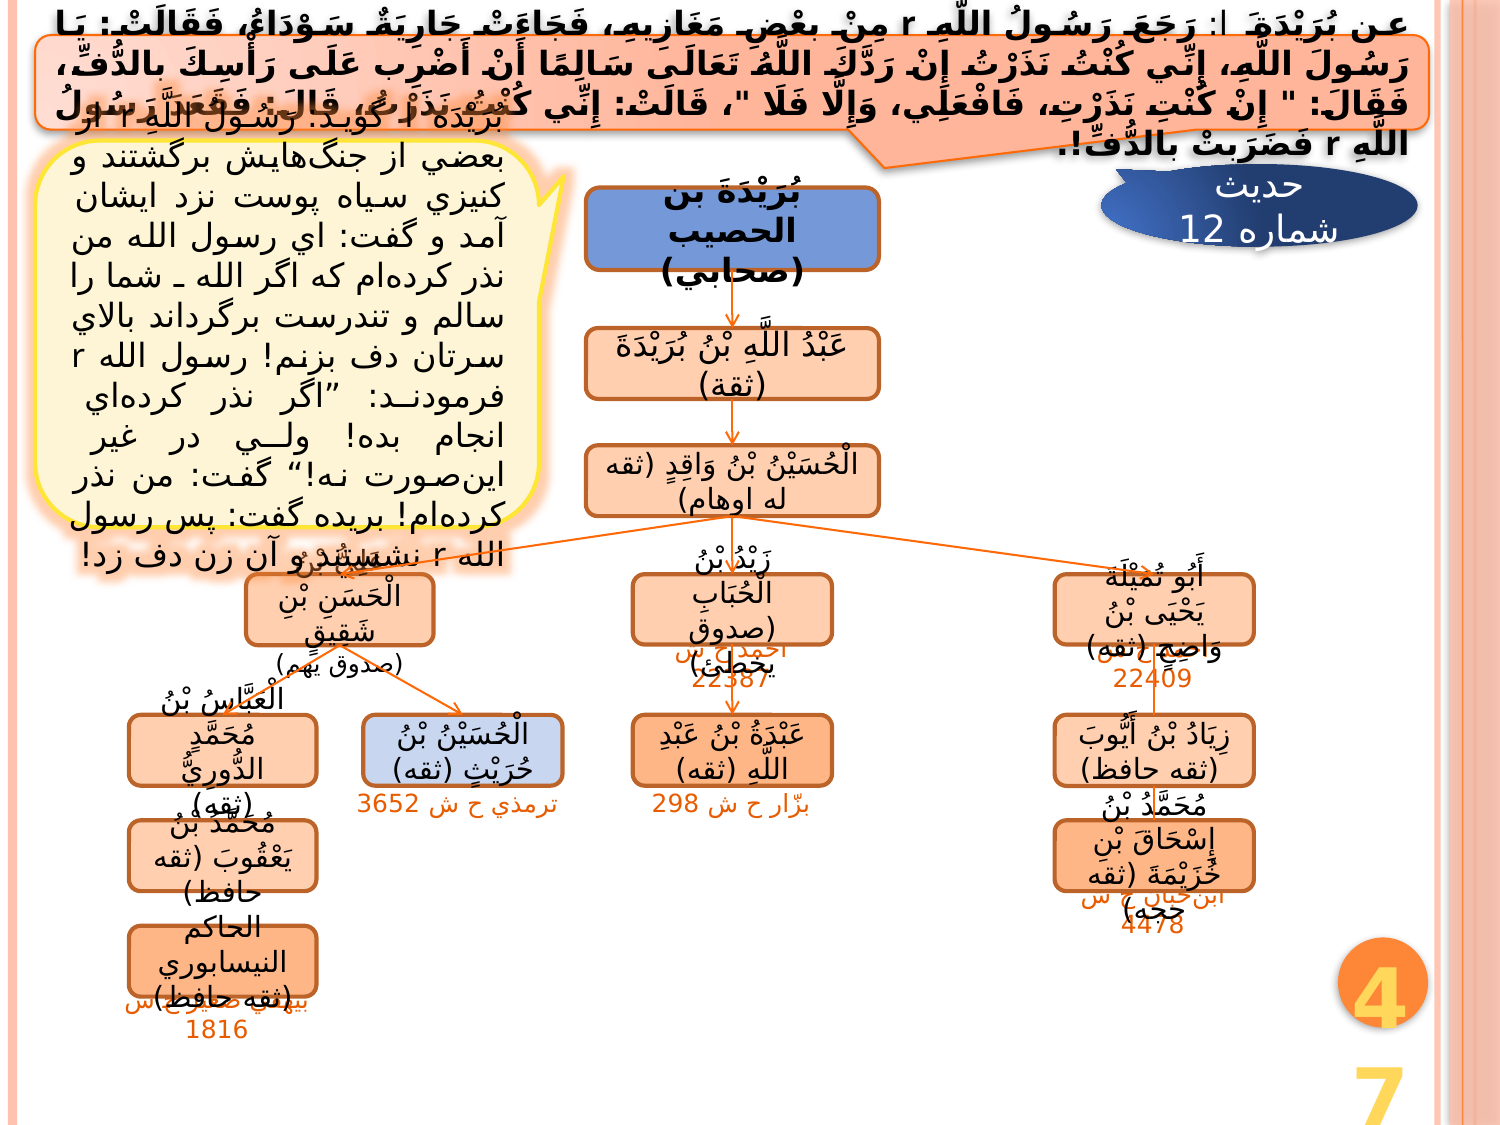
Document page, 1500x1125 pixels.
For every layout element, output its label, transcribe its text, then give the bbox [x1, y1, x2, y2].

text_box ترمذي ح ش 3652 [338, 771, 576, 834]
text_box احمد ح ش 22409 [1155, 643, 1253, 693]
text_box بزّار ح ش 298 [631, 780, 831, 834]
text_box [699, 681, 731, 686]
text_box 47 [1318, 937, 1444, 1125]
text_box احمد ح ش 22387 [631, 639, 731, 693]
text_box [1121, 681, 1153, 685]
text_box احمد ح ش 22409 [1053, 639, 1153, 693]
text_box بيهقي صغير ح ش 1816 [103, 982, 330, 1045]
text_box زَيْدُ بْنُ الْحُبَابِ (صدوق يخطئ) [630, 572, 835, 647]
text_box عَبْدَةُ بْنُ عَبْدِ اللَّهِ (ثقه) [630, 712, 835, 788]
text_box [92, 530, 102, 534]
text_box أَبُو تُمَيْلَةَ يَحْيَى بْنُ وَاضِحٍ (ثقه) [1052, 572, 1256, 647]
text_box ابن‌حبان ح ش 4478 [1053, 886, 1253, 939]
text_box حديث شماره 12 [1101, 163, 1418, 247]
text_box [506, 348, 566, 742]
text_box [913, 333, 973, 757]
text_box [366, 618, 437, 742]
text_box الْحُسَيْنُ بْنُ حُرَيْثٍ (ثقه) [361, 712, 565, 788]
text_box [1155, 681, 1186, 685]
text_box احمد ح ش 22387 [733, 643, 831, 693]
text_box عَبْدُ اللَّهِ بْنُ بُرَيْدَةَ (ثقة) [583, 325, 882, 402]
text_box الْحُسَيْنُ بْنُ وَاقِدٍ (ثقه له اوهام) [583, 443, 882, 519]
text_box مُحَمَّدُ بْنُ إِِسْحَاقَ بْنِ خُزَيْمَةَ (ثقه حجه) [1052, 818, 1256, 894]
text_box زِيَادُ بْنُ أَيُّوبَ (ثقه حافظ) [1052, 712, 1256, 789]
text_box عن بُرَيْدَةَ ا: رَجَعَ رَسُولُ اللَّهِ r مِنْ بعْضِ مَغَازِيهِ، فَجَاءَتْ جَارِيَةٌ سَوْدَاءُ، فَقَالَتْ: يَا رَسُولَ اللَّهِ، إِنِّي كُنْتُ نَذَرْتُ إِنْ رَدَّكَ اللَّهُ تَعَالَى سَالِمًا أَنْ أَضْرِب عَلَى رَأْسِكَ بالدُّفِّ، فَقَالَ: " إِنْ كُنْتِ نَذَرْتِ، فَافْعَلِي، وَإِلَّا فَلَا "، قَالَتْ: إِنِّي كُنْتُ نَذَرْتُ، قَالَ: فَقَعَدَ رَسُولُ اللَّهِ r فَضَرَبتْ بالدُّفِّ!. [34, 33, 1431, 170]
text_box مُحَمَّدُ بْنُ يَعْقُوبَ (ثقه حافظ) [126, 818, 319, 894]
text_box عَلِيُّ بْنُ الْحَسَنِ بْنِ شَقِيقٍ (صدوق يهم) [243, 571, 436, 648]
text_box بُرَيْدَه ا گويد: رَسُولُ اللَّهِ r از بعضي از جنگ‌هايش برگشتند و كنيزي سياه پوست نزد ايشان آمد و گفت: اي رسول الله من نذر كرده‌ام كه اگر الله ـ شما را سالم و تندرست برگرداند بالاي ‌سرتان دف بزنم! رسول الله r فرمودند: ”اگر نذر كرده‌اي انجام بده! ولي در غير اين‌صورت نه!“ گفت: من نذر كرده‌ام! بريده گفت: پس رسول الله r نشستند و آن زن دف زد! [33, 138, 566, 530]
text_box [245, 620, 317, 740]
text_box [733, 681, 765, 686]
text_box بُرَيْدَةَ بن الحصيب (صحابي) [583, 185, 882, 273]
text_box الحاكم النيسابوري (ثقه حافظ) [126, 923, 319, 999]
text_box الْعَبَّاسُ بْنُ مُحَمَّدٍ الدُّورِيُّ (ثقه) [126, 712, 319, 788]
